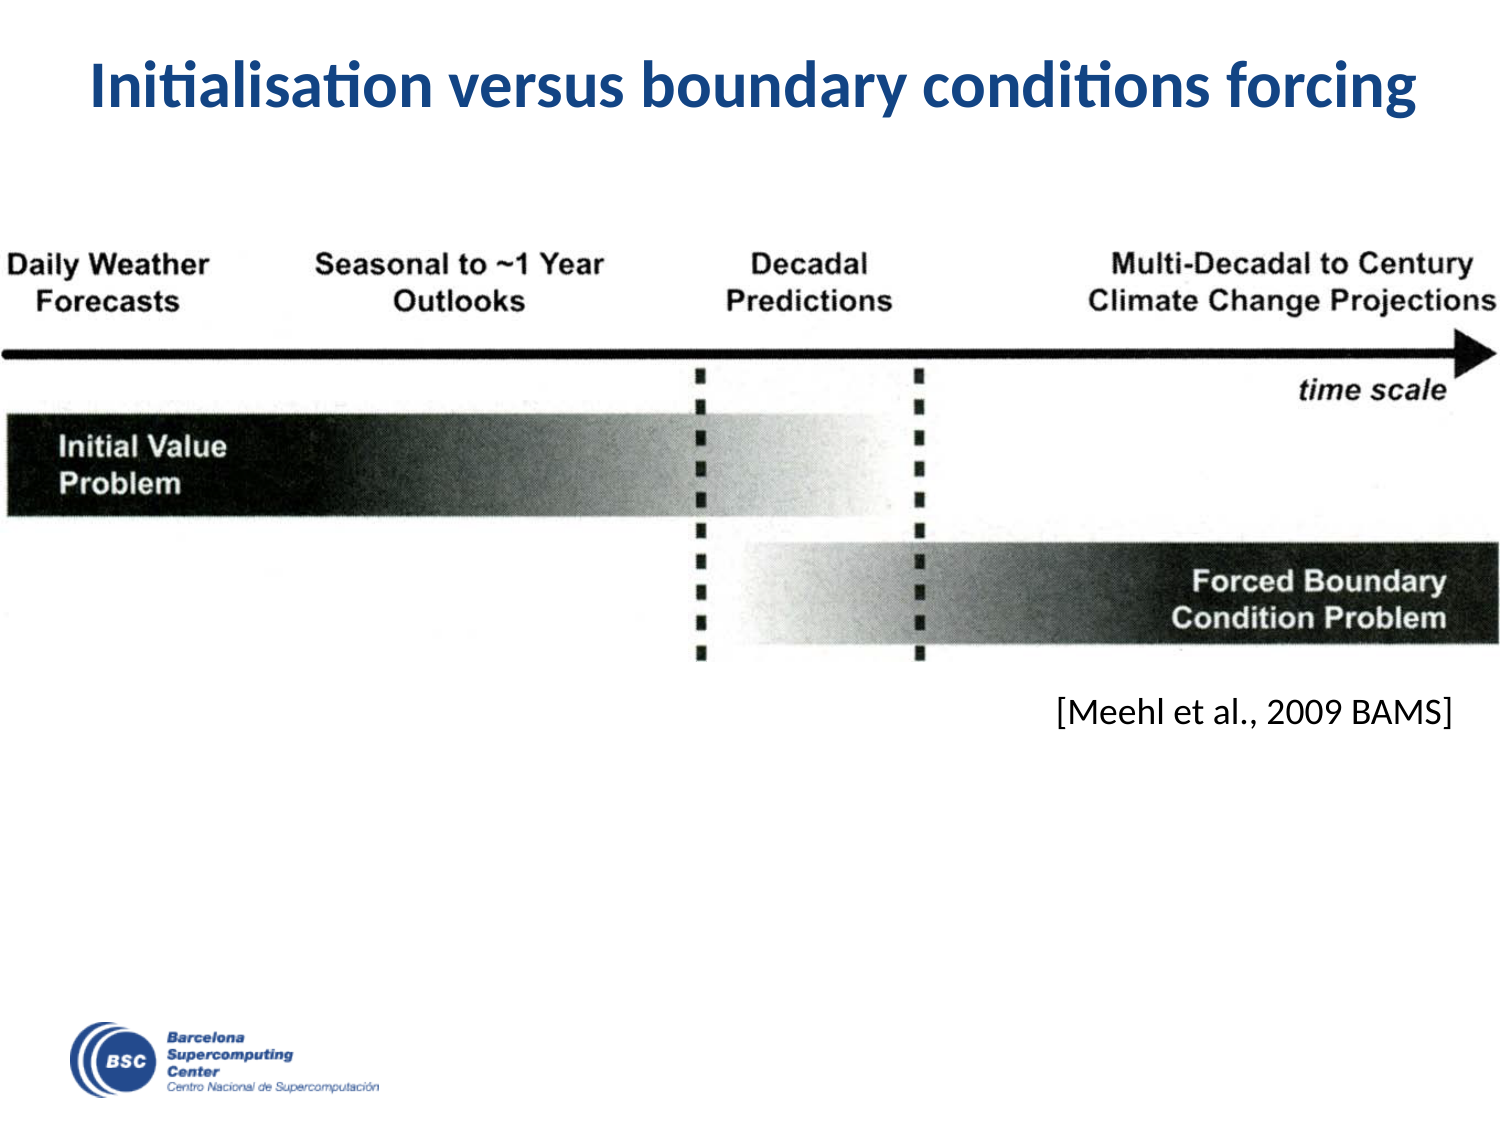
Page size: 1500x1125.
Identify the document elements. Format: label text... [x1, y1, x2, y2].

picture [70, 1022, 379, 1098]
text_box [Meehl et al., 2009 BAMS] [1041, 679, 1469, 740]
title Initialisation versus boundary conditions forcing [53, 17, 1455, 155]
picture [0, 250, 1500, 662]
